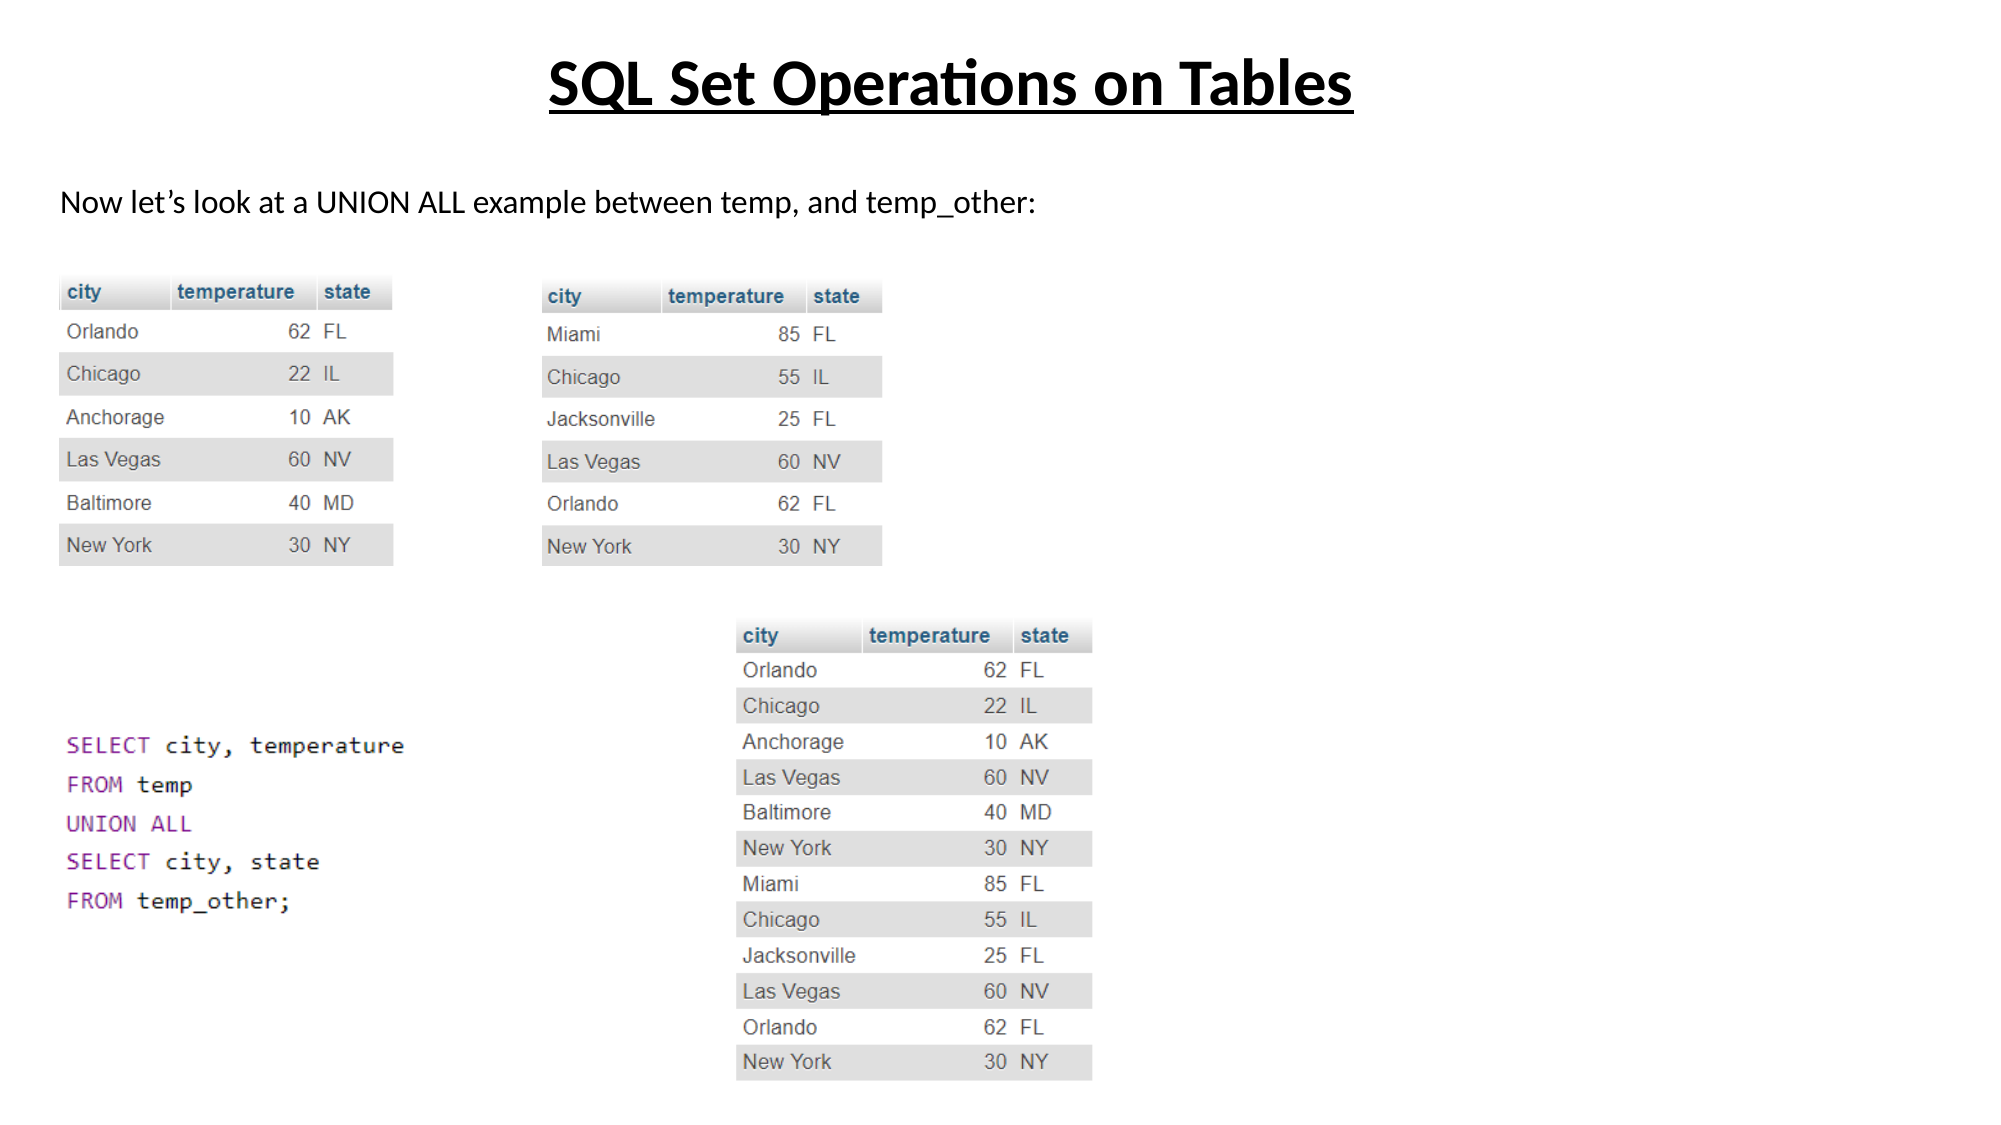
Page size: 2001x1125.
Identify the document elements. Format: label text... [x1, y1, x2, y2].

picture [542, 275, 886, 566]
text_box SQL Set Operations on Tables [533, 31, 1369, 126]
text_box Now let’s look at a UNION ALL example between temp, and temp_other: [45, 173, 1574, 228]
picture [59, 725, 413, 926]
picture [735, 616, 1095, 1082]
picture [59, 274, 396, 566]
